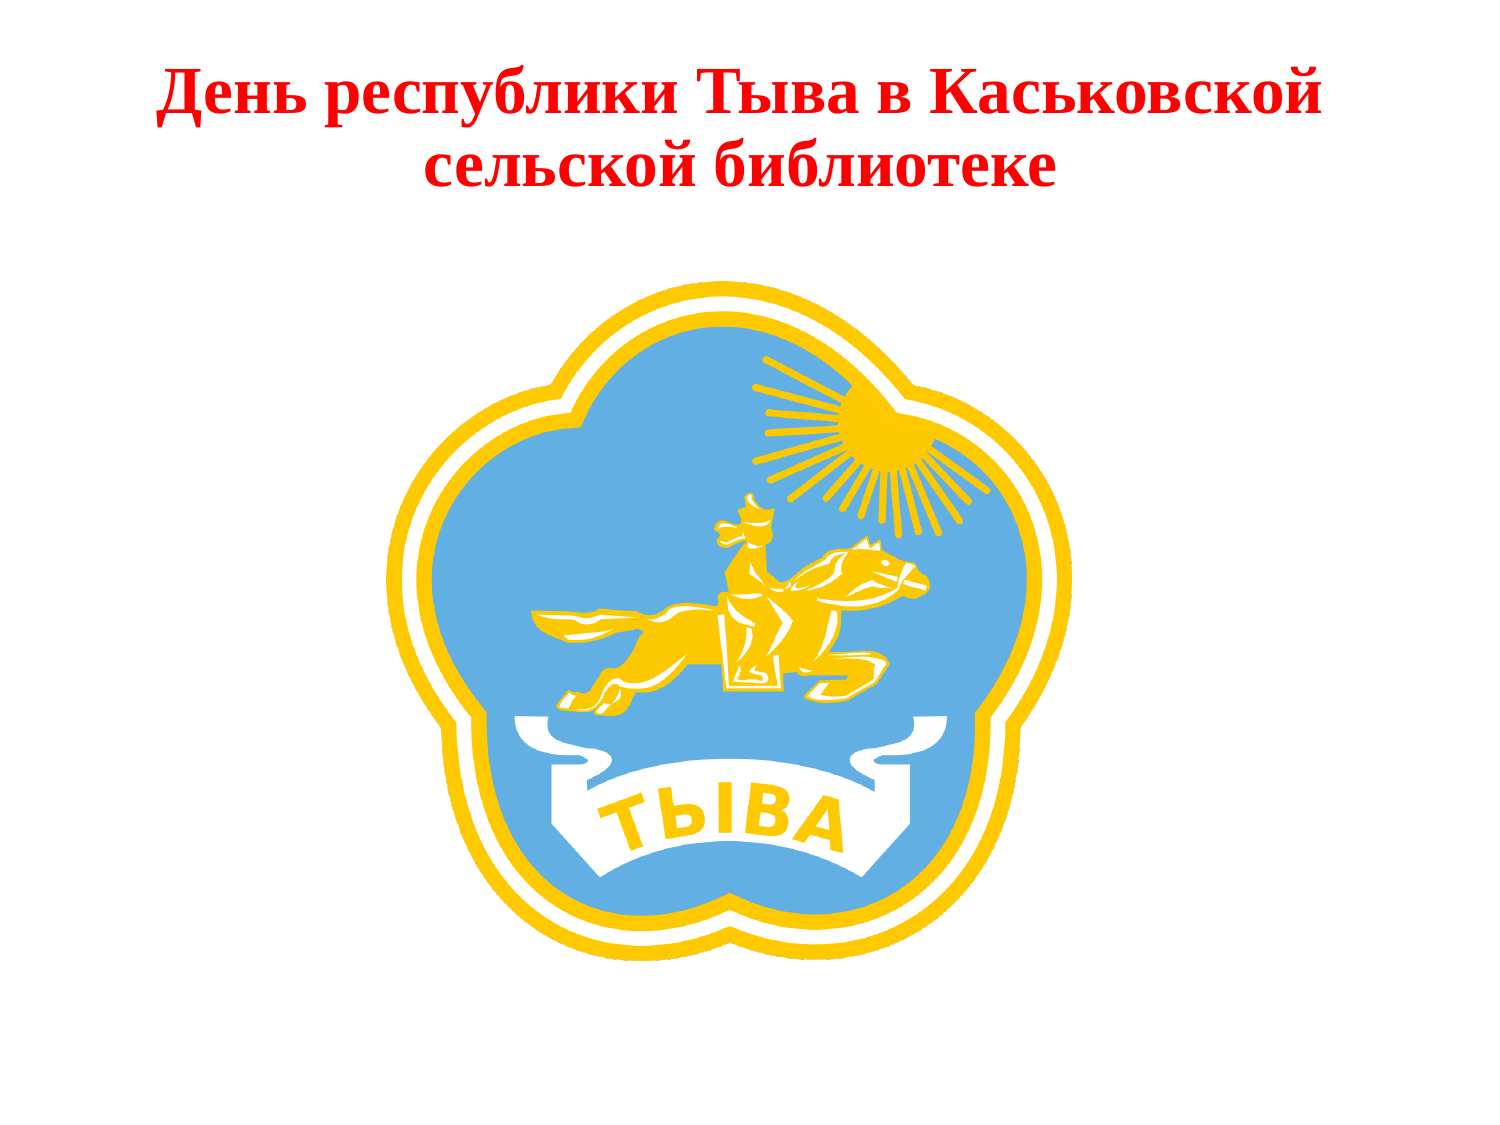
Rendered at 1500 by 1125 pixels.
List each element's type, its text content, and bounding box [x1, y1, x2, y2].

title День республики Тыва в Каськовской сельской библиотеке [93, 46, 1388, 258]
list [386, 281, 1072, 961]
